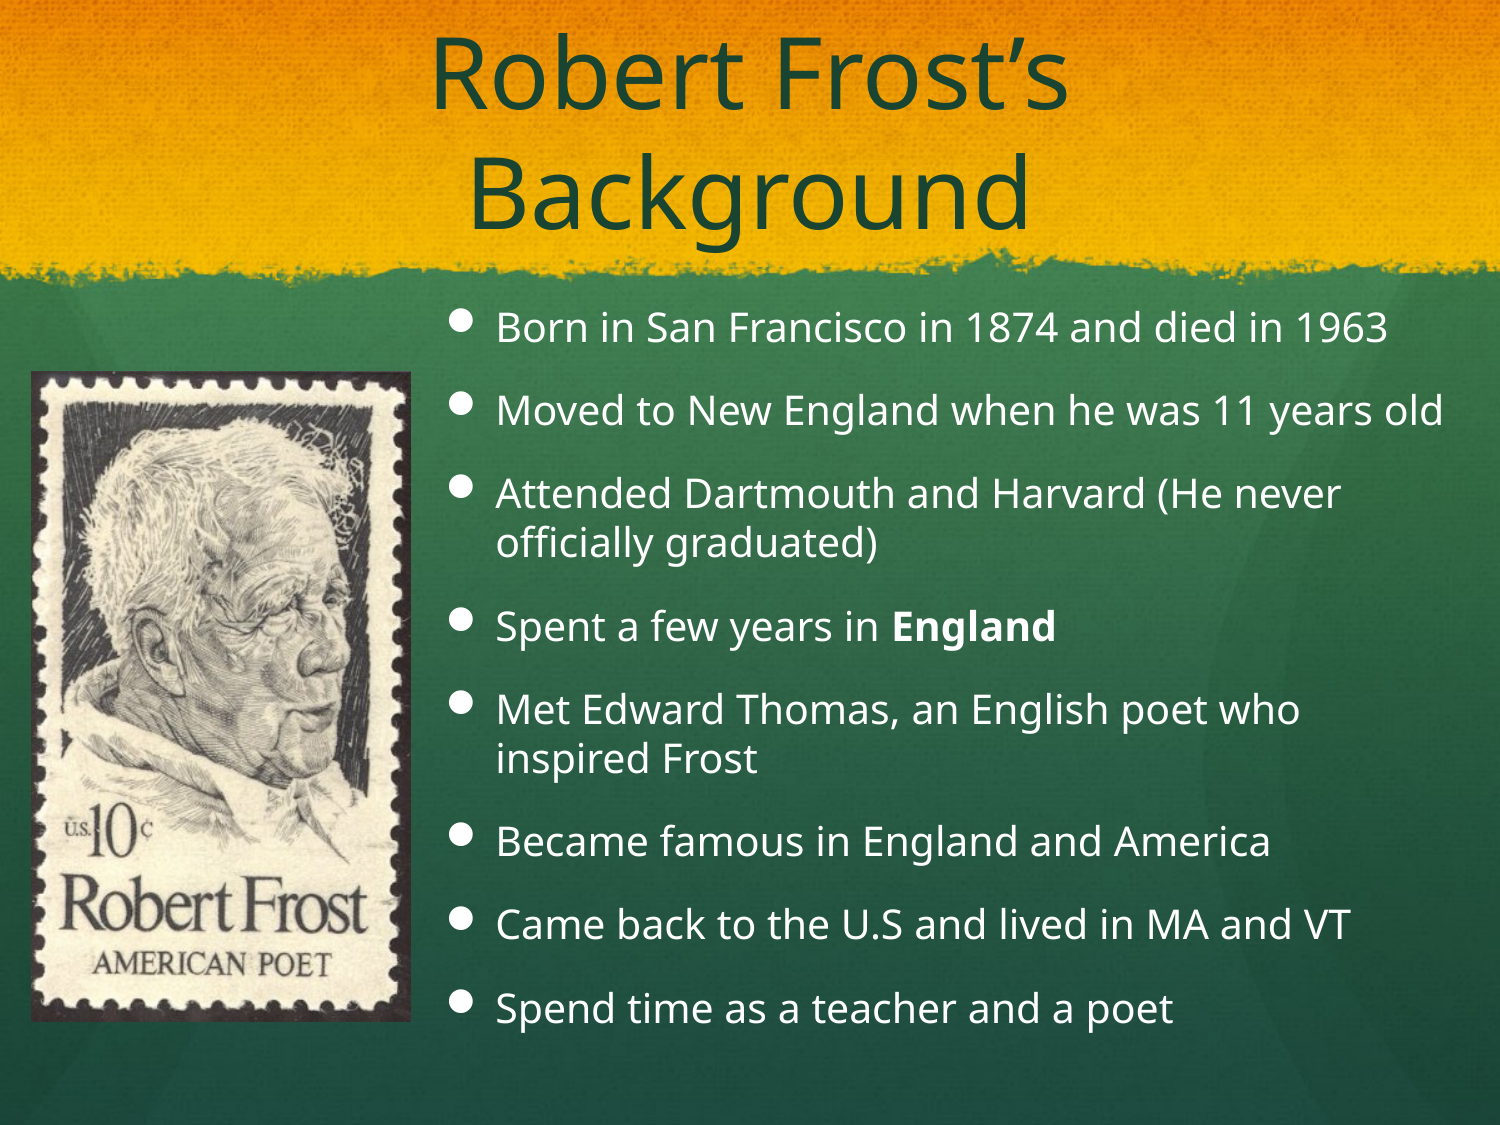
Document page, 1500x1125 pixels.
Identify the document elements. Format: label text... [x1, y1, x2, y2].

title Robert Frost’s Background [125, 13, 1375, 246]
list Born in San Francisco in 1874 and died in 1963 Moved to New England when he was 11 years old Attended Dartmouth and Harvard (He never officially graduated) Spent a few years in England Met Edward Thomas, an English poet who inspired Frost Became famous in England and America Came back to the U.S and lived in MA and VT Spend time as a teacher and a poet [430, 293, 1464, 1092]
picture [0, 0, 1500, 1125]
